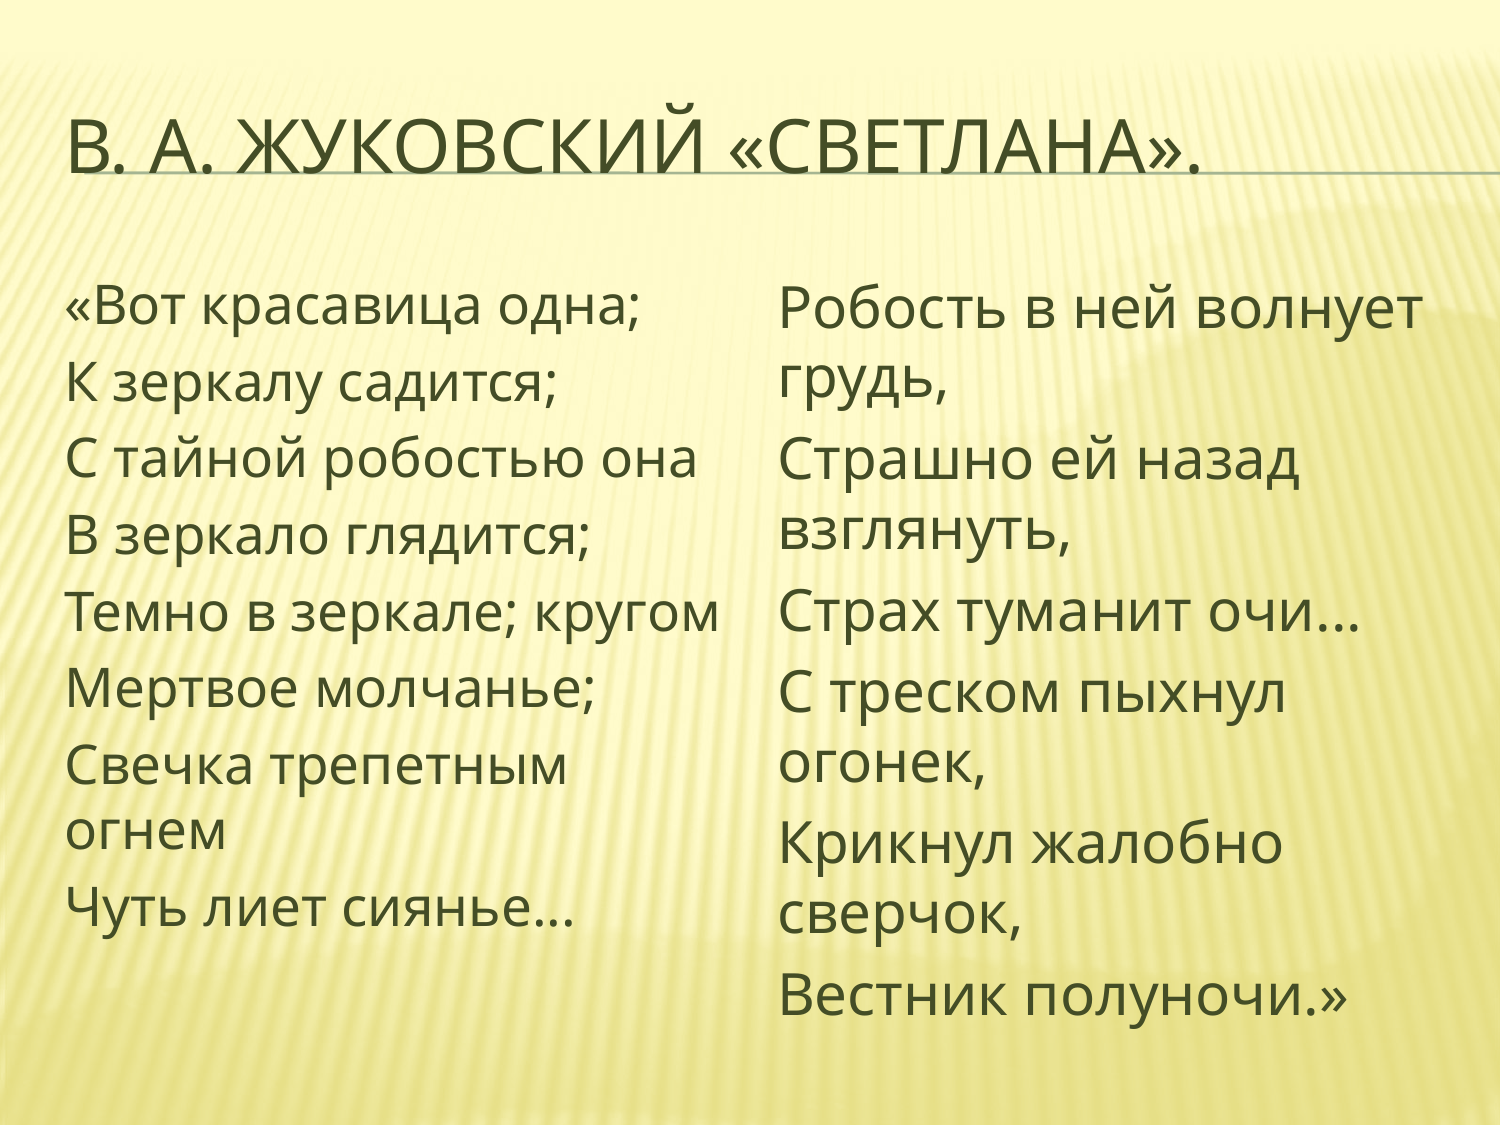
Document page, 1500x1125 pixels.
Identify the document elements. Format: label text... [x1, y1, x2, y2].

title В. А. Жуковский «Светлана». [49, 75, 1475, 213]
list «Вот красавица одна; К зеркалу садится; С тайной робостью она В зеркало глядится; Темно в зеркале; кругом Мертвое молчанье; Свечка трепетным огнем Чуть лиет сиянье... [50, 262, 738, 1038]
list Робость в ней волнует грудь, Страшно ей назад взглянуть, Страх туманит очи... С треском пыхнул огонек, Крикнул жалобно сверчок, Вестник полуночи.» [762, 262, 1475, 1038]
